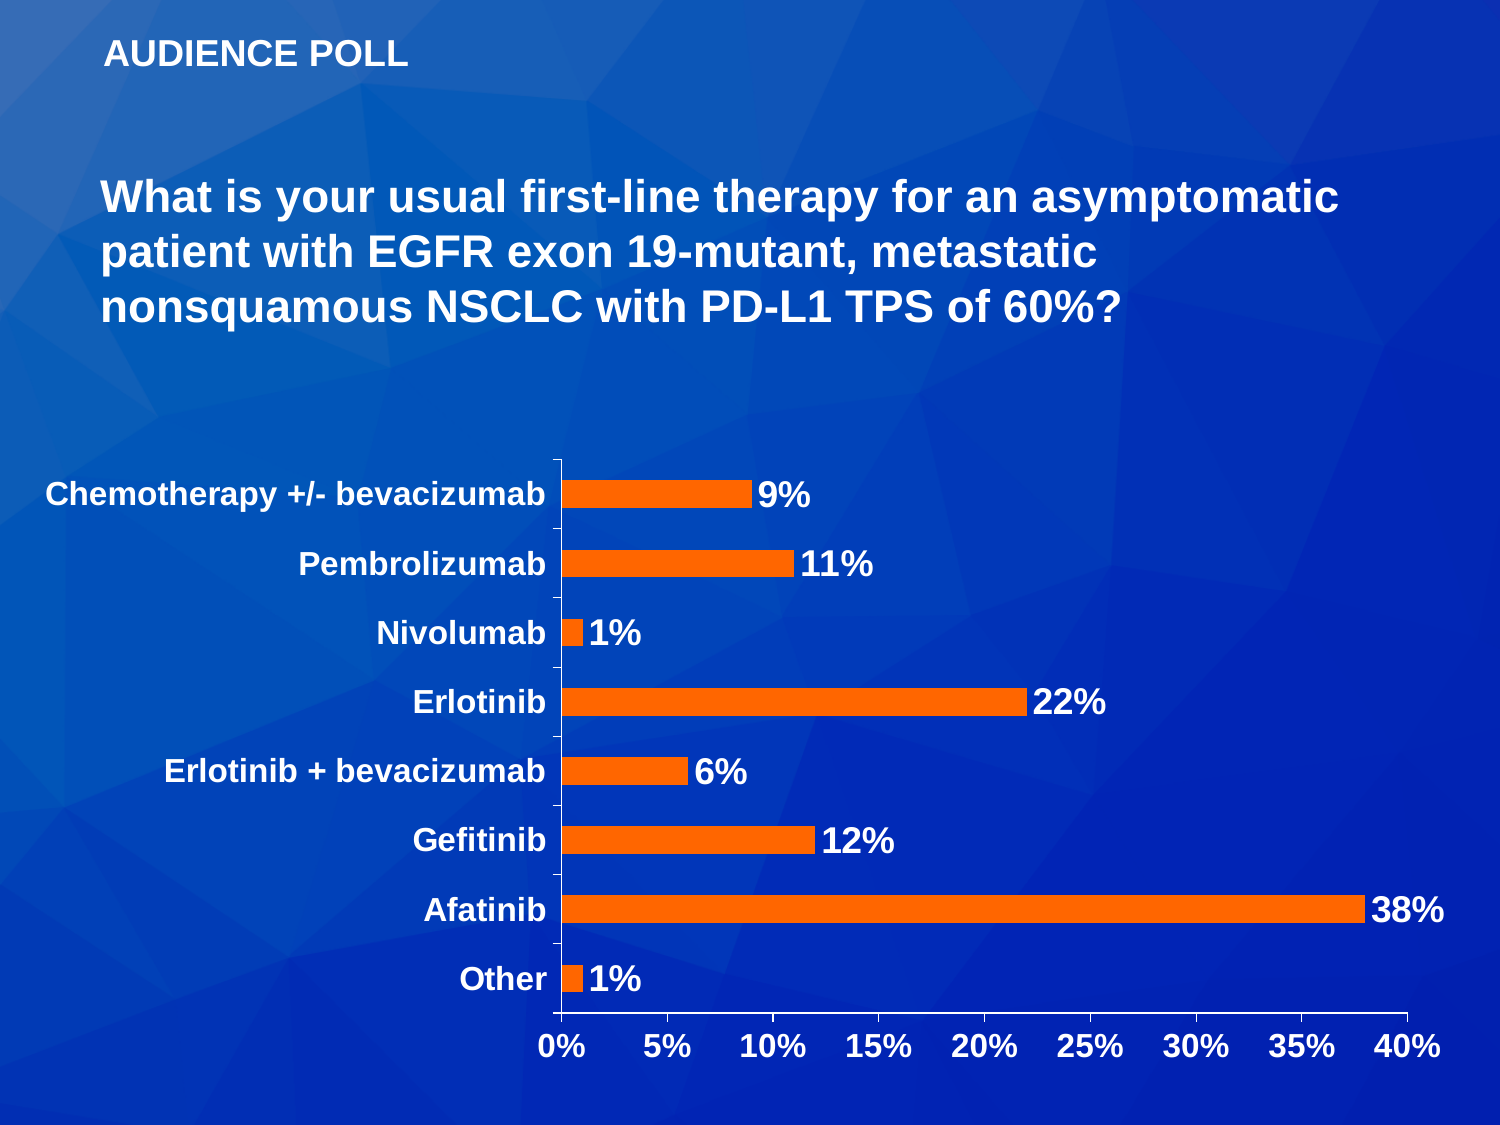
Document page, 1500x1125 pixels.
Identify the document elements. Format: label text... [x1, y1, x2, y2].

text_box AUDIENCE POLL [103, 29, 410, 75]
text_box What is your usual first-line therapy for an asymptomatic patient with EGFR exon 19-mutant, metastatic nonsquamous NSCLC with PD-L1 TPS of 60%? [85, 62, 1407, 428]
picture [0, 0, 1500, 1125]
chart [0, 429, 1463, 1096]
